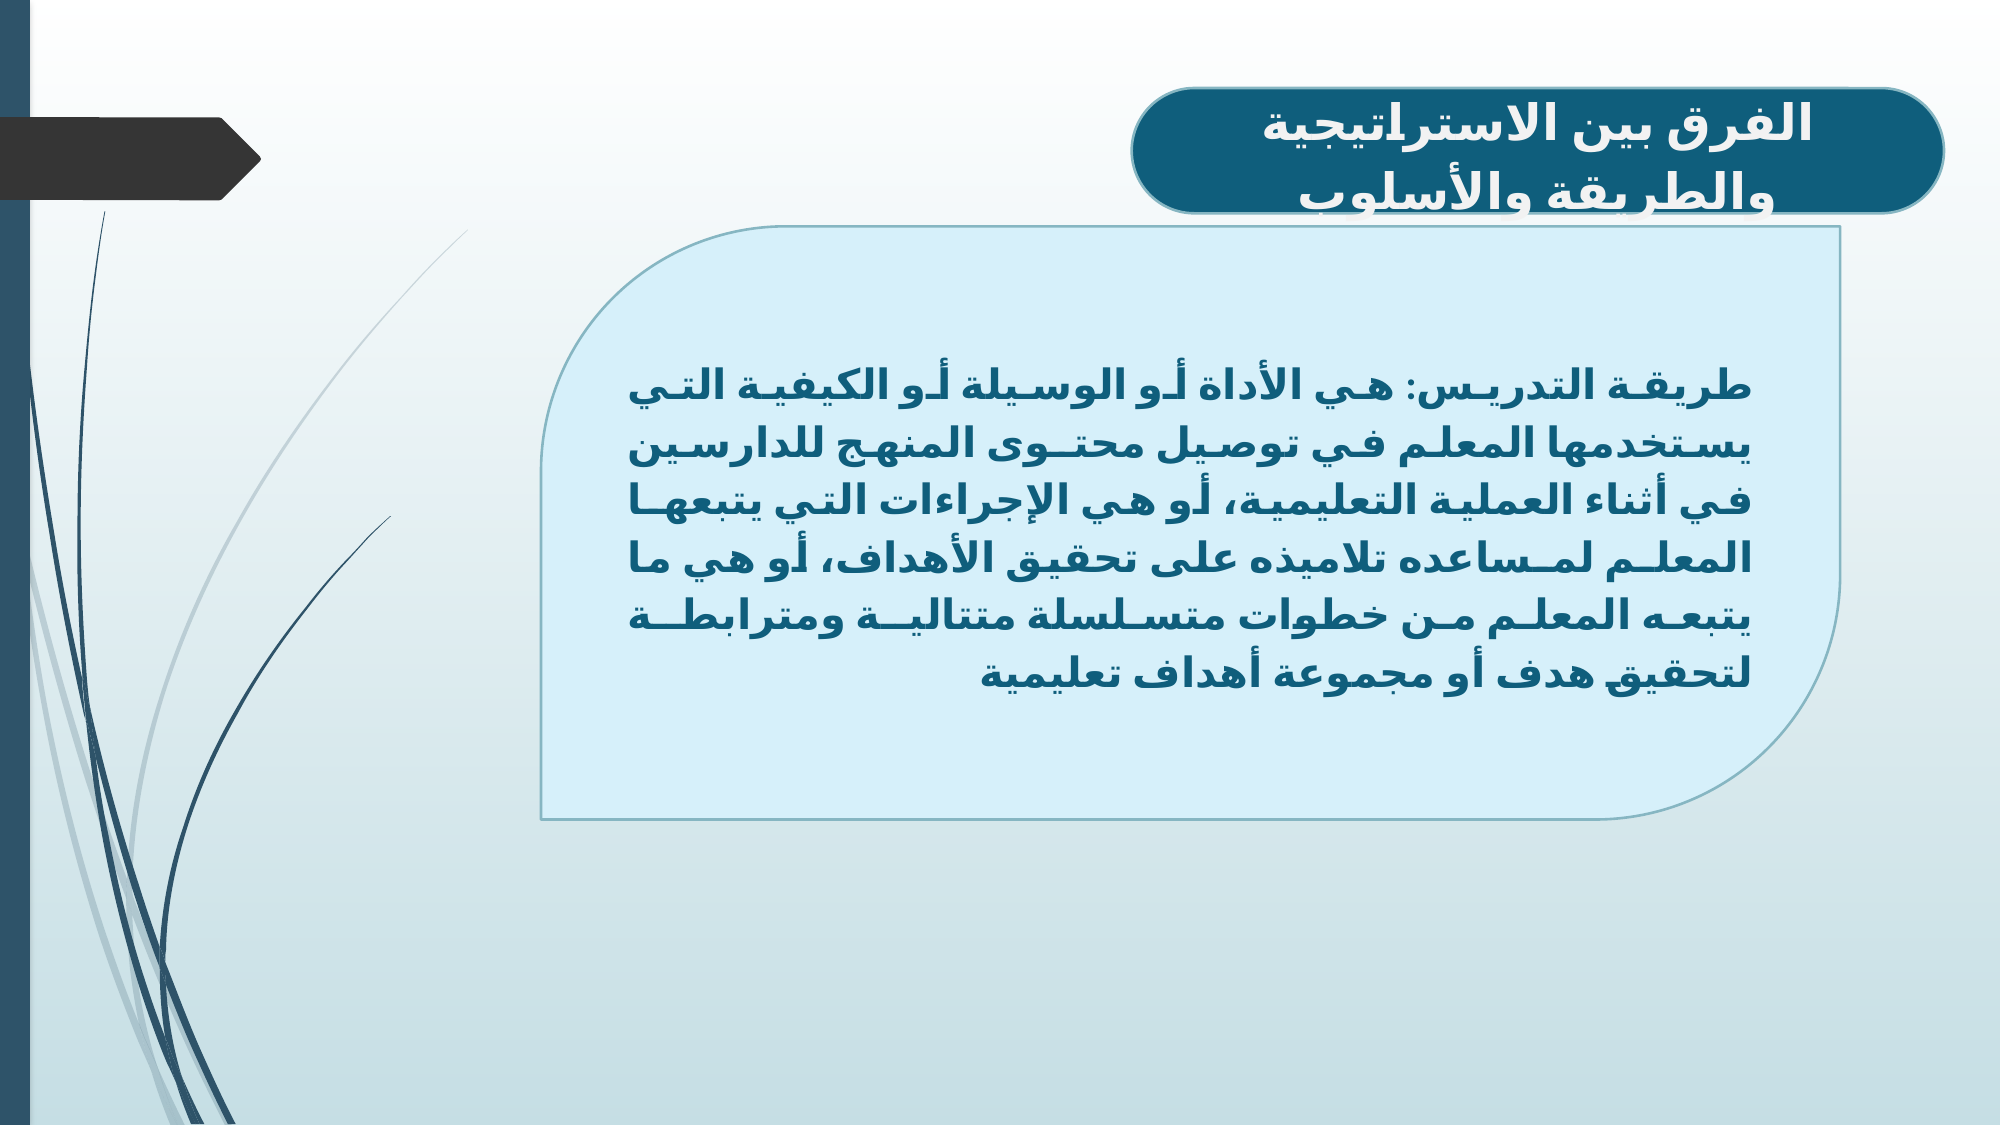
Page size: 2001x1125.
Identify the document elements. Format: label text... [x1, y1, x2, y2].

text_box طريقة التدريس: هي الأداة أو الوسيلة أو الكيفية التي يستخدمها المعلم في توصيل محتـوى المنهج للدارسين في أثناء العملية التعليمية، أو هي الإجراءات التي يتبعهـا المعلـم لمـساعده تلاميذه على تحقيق الأهداف، أو هي ما يتبعه المعلم من خطوات متسلسلة متتاليـة ومترابطـة لتحقيق هدف أو مجموعة أهداف تعليمية [539, 225, 1842, 821]
text_box الفرق بين الاستراتيجية والطريقة والأسلوب [1130, 86, 1946, 215]
